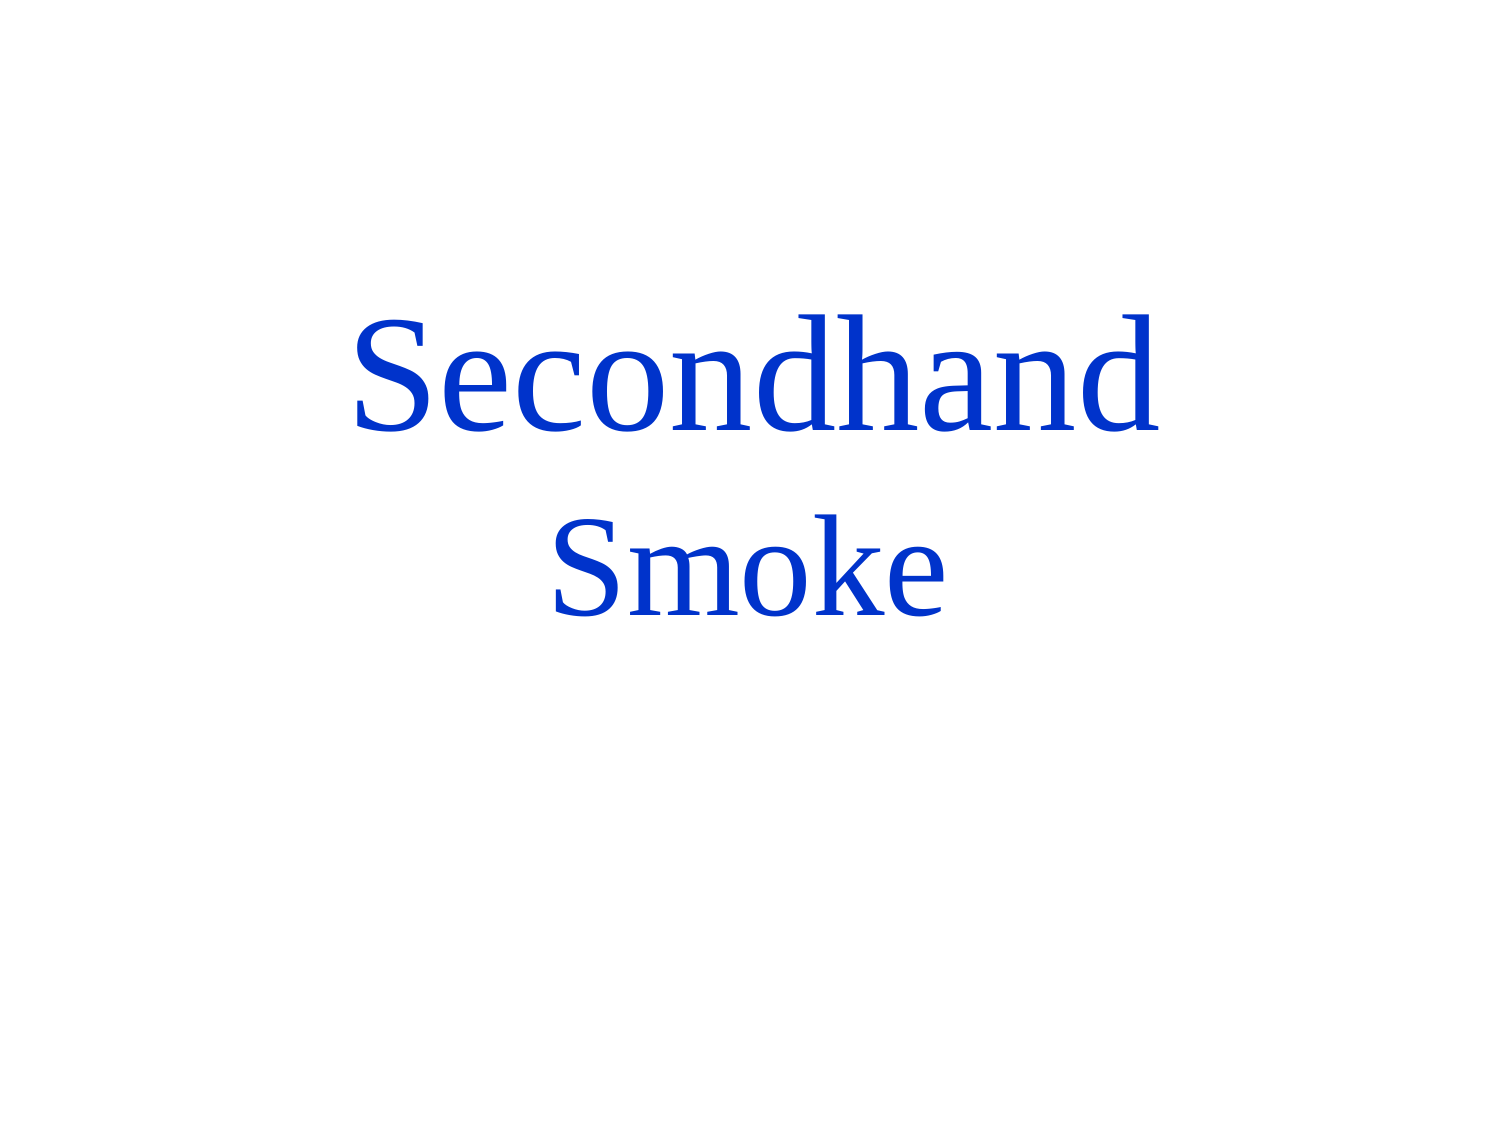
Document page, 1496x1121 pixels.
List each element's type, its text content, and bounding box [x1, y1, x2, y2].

text_box Secondhand Smoke [338, 291, 1171, 663]
